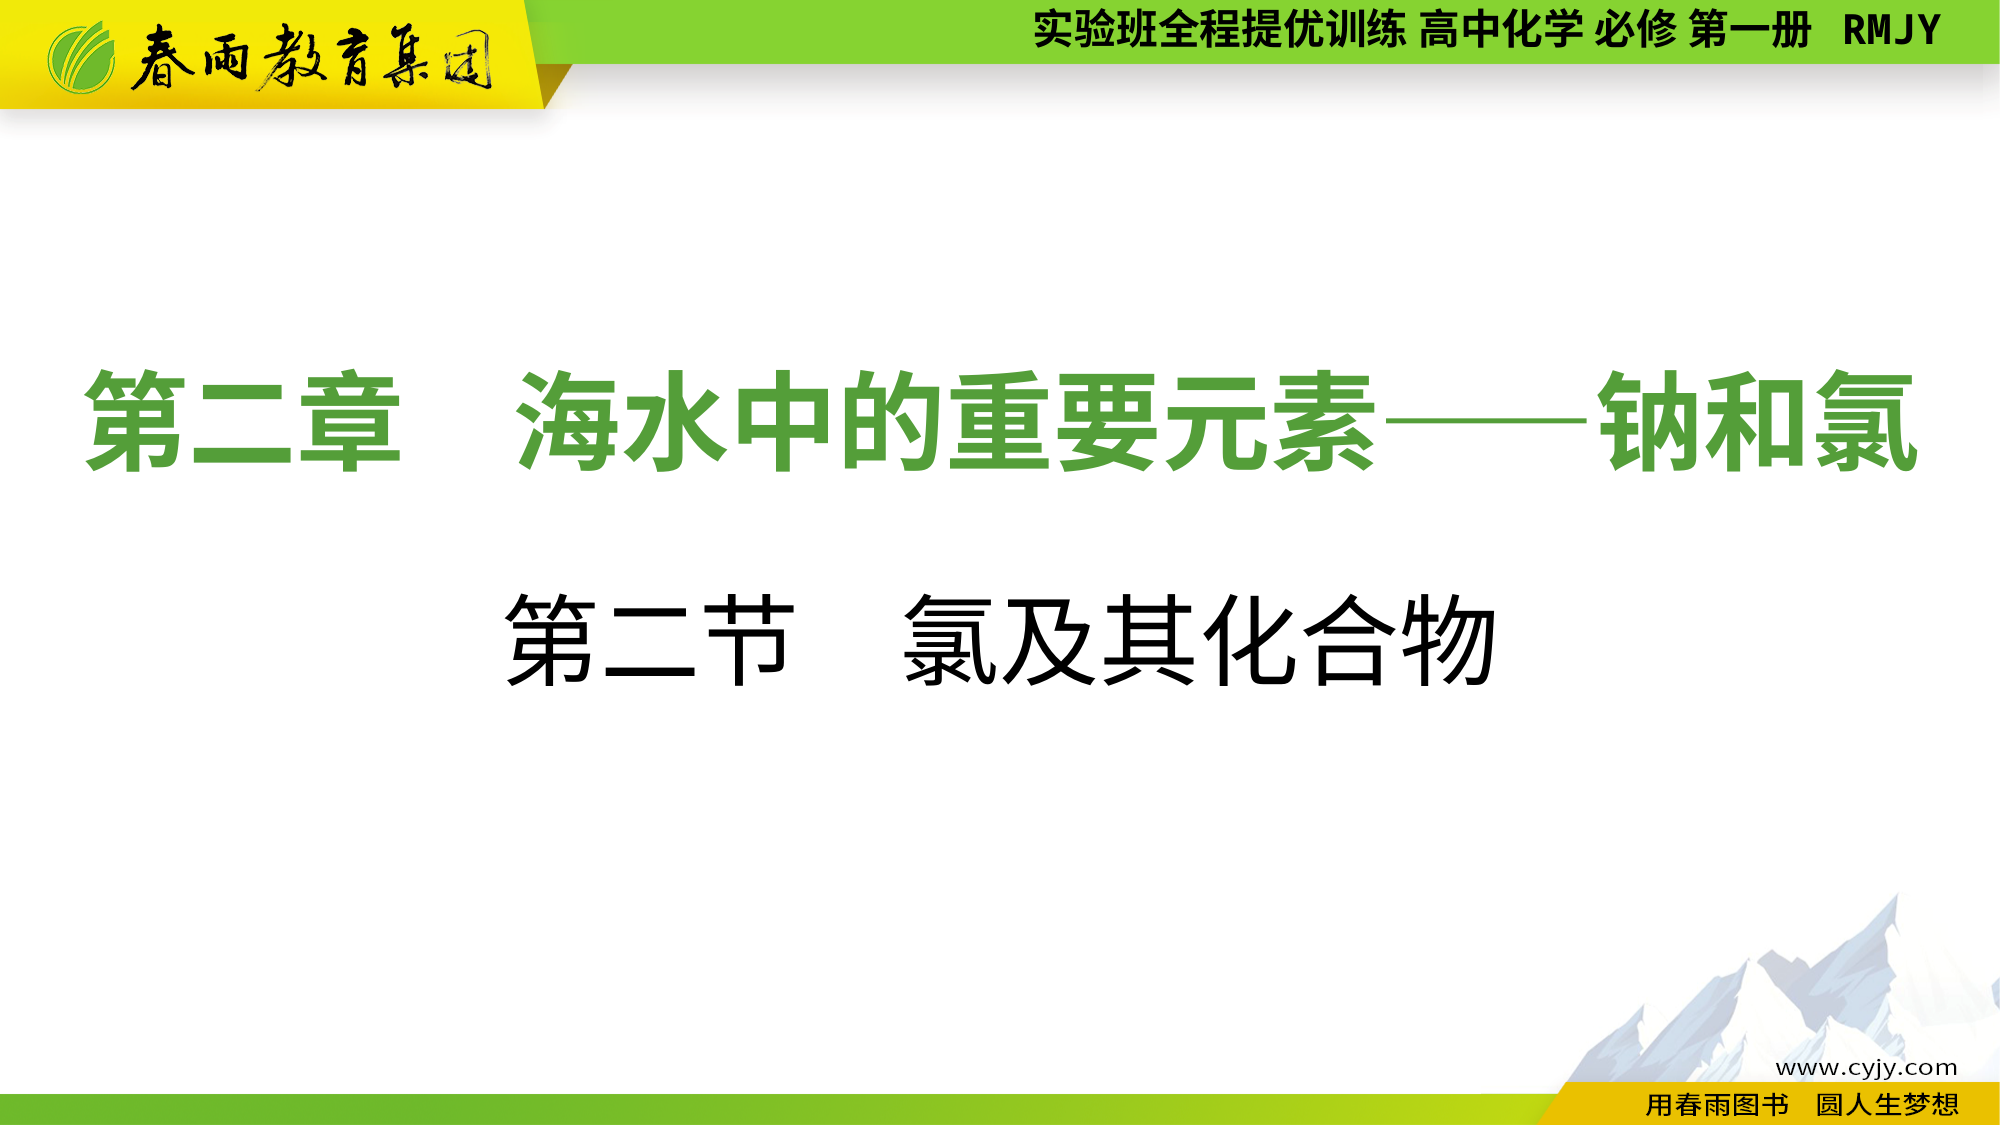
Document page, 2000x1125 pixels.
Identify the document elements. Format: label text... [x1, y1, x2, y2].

text_box 第二章 海水中的重要元素——钠和氯 [54, 282, 1946, 492]
picture [0, 0, 2000, 1125]
text_box 第二节 氯及其化合物 [54, 511, 1946, 706]
